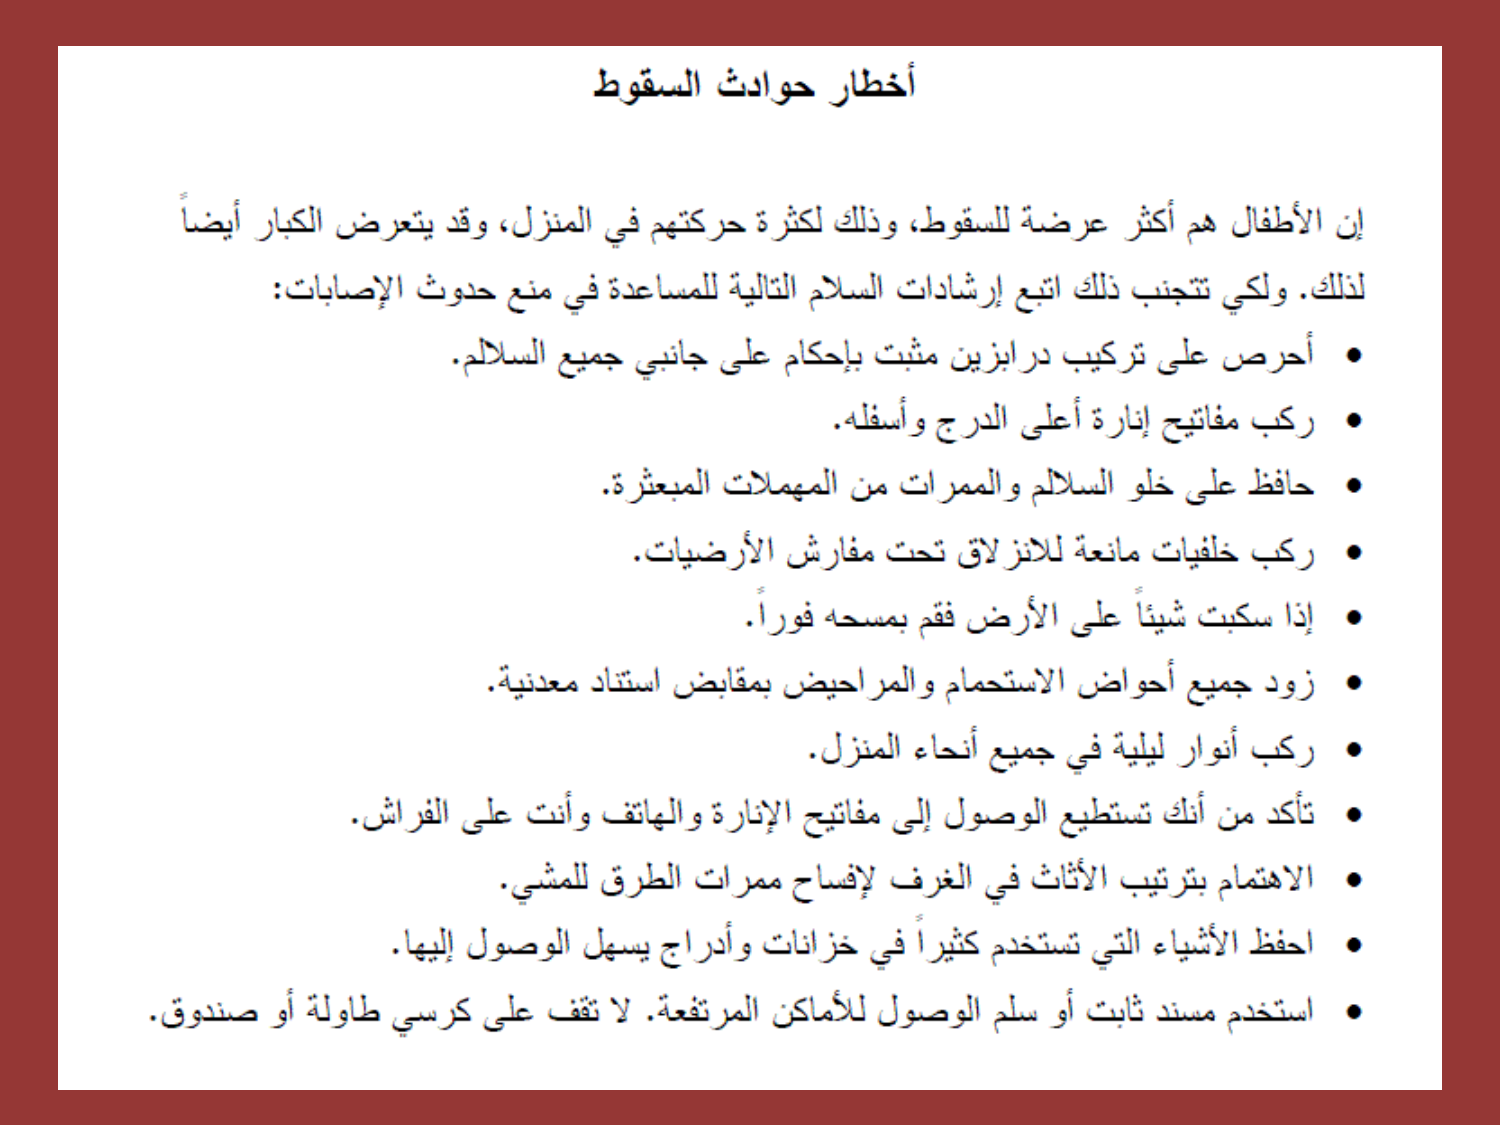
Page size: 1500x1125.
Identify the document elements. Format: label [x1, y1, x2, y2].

picture [58, 46, 1442, 1091]
